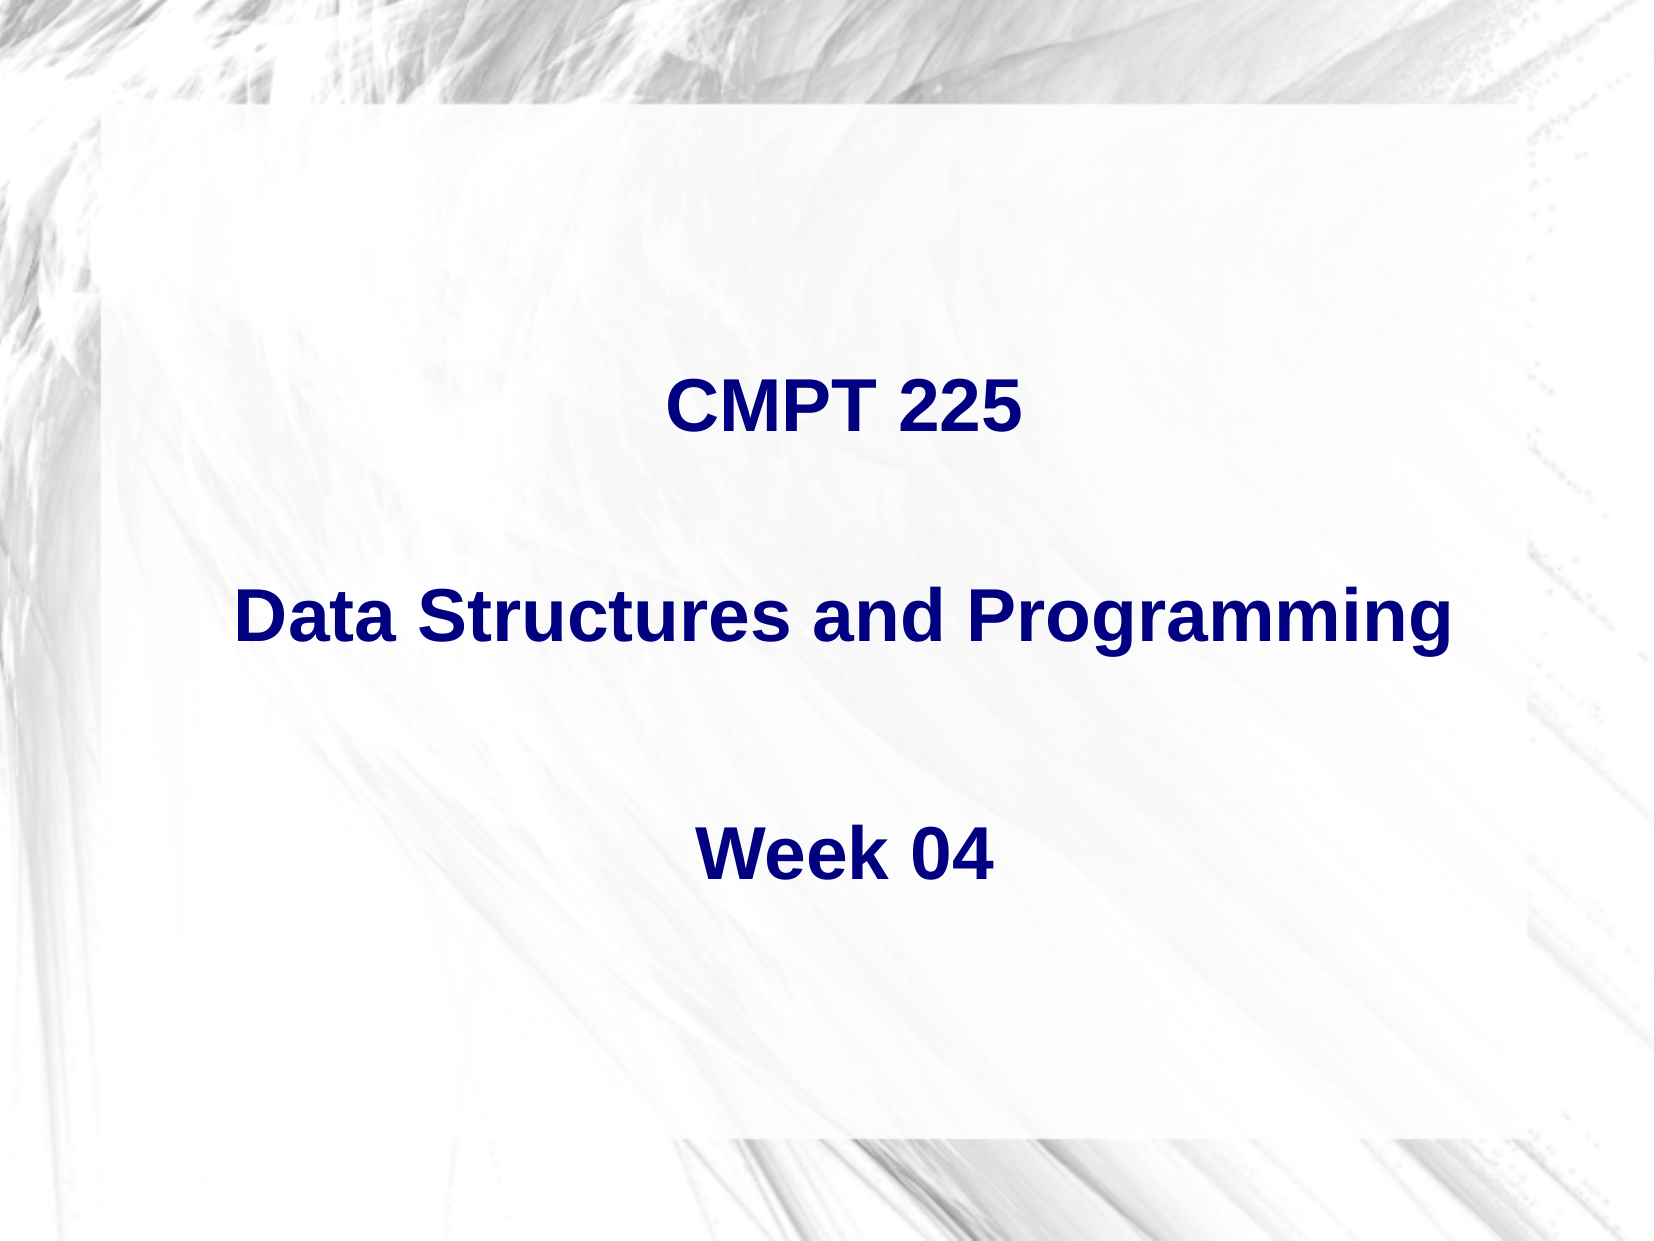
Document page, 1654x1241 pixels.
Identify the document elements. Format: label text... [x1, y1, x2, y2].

picture [0, 0, 1654, 1241]
list CMPT 225 Data Structures and Programming Week 04 [118, 237, 1571, 1015]
